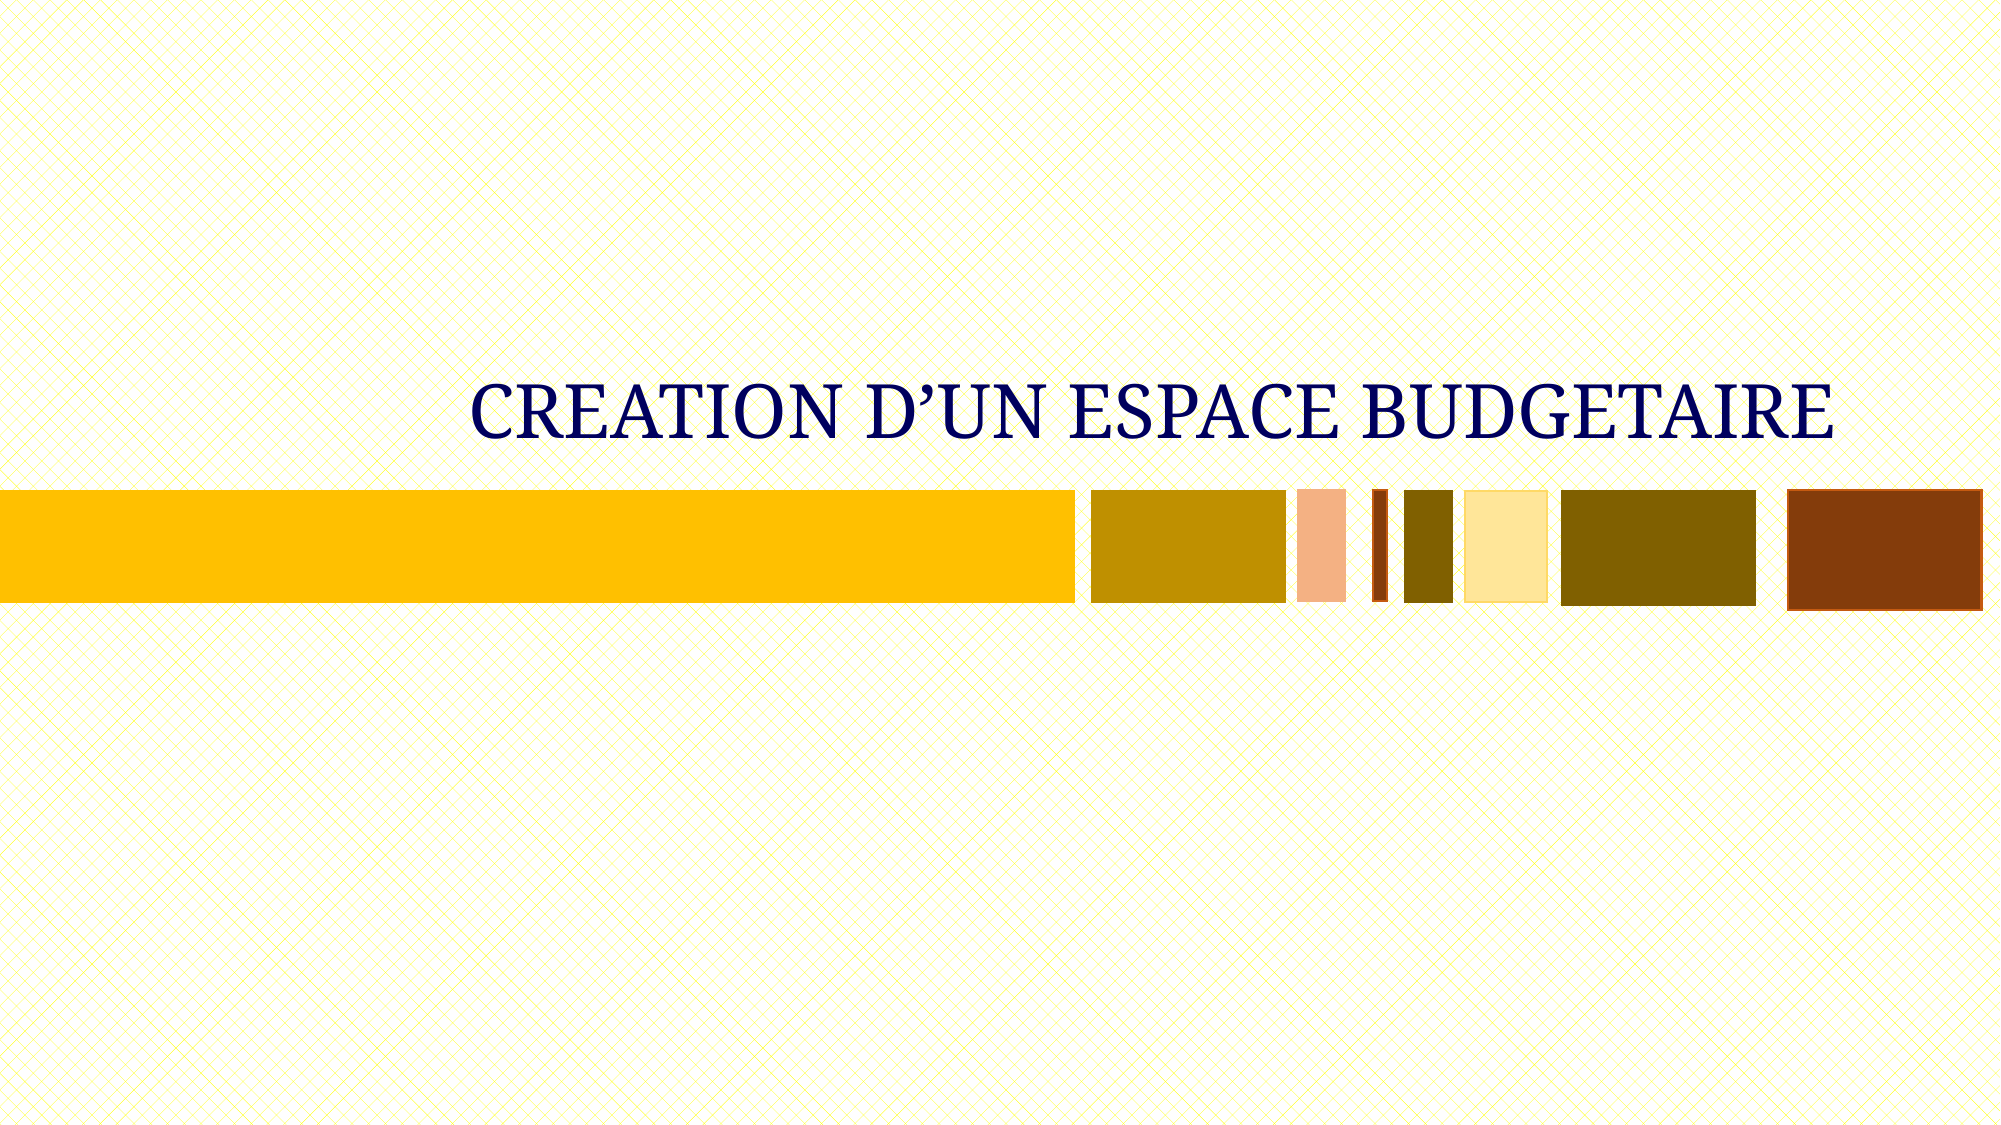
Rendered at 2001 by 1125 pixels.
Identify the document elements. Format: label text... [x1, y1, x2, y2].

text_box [0, 490, 1982, 610]
text_box CREATION D’UN ESPACE BUDGETAIRE [453, 355, 1923, 461]
